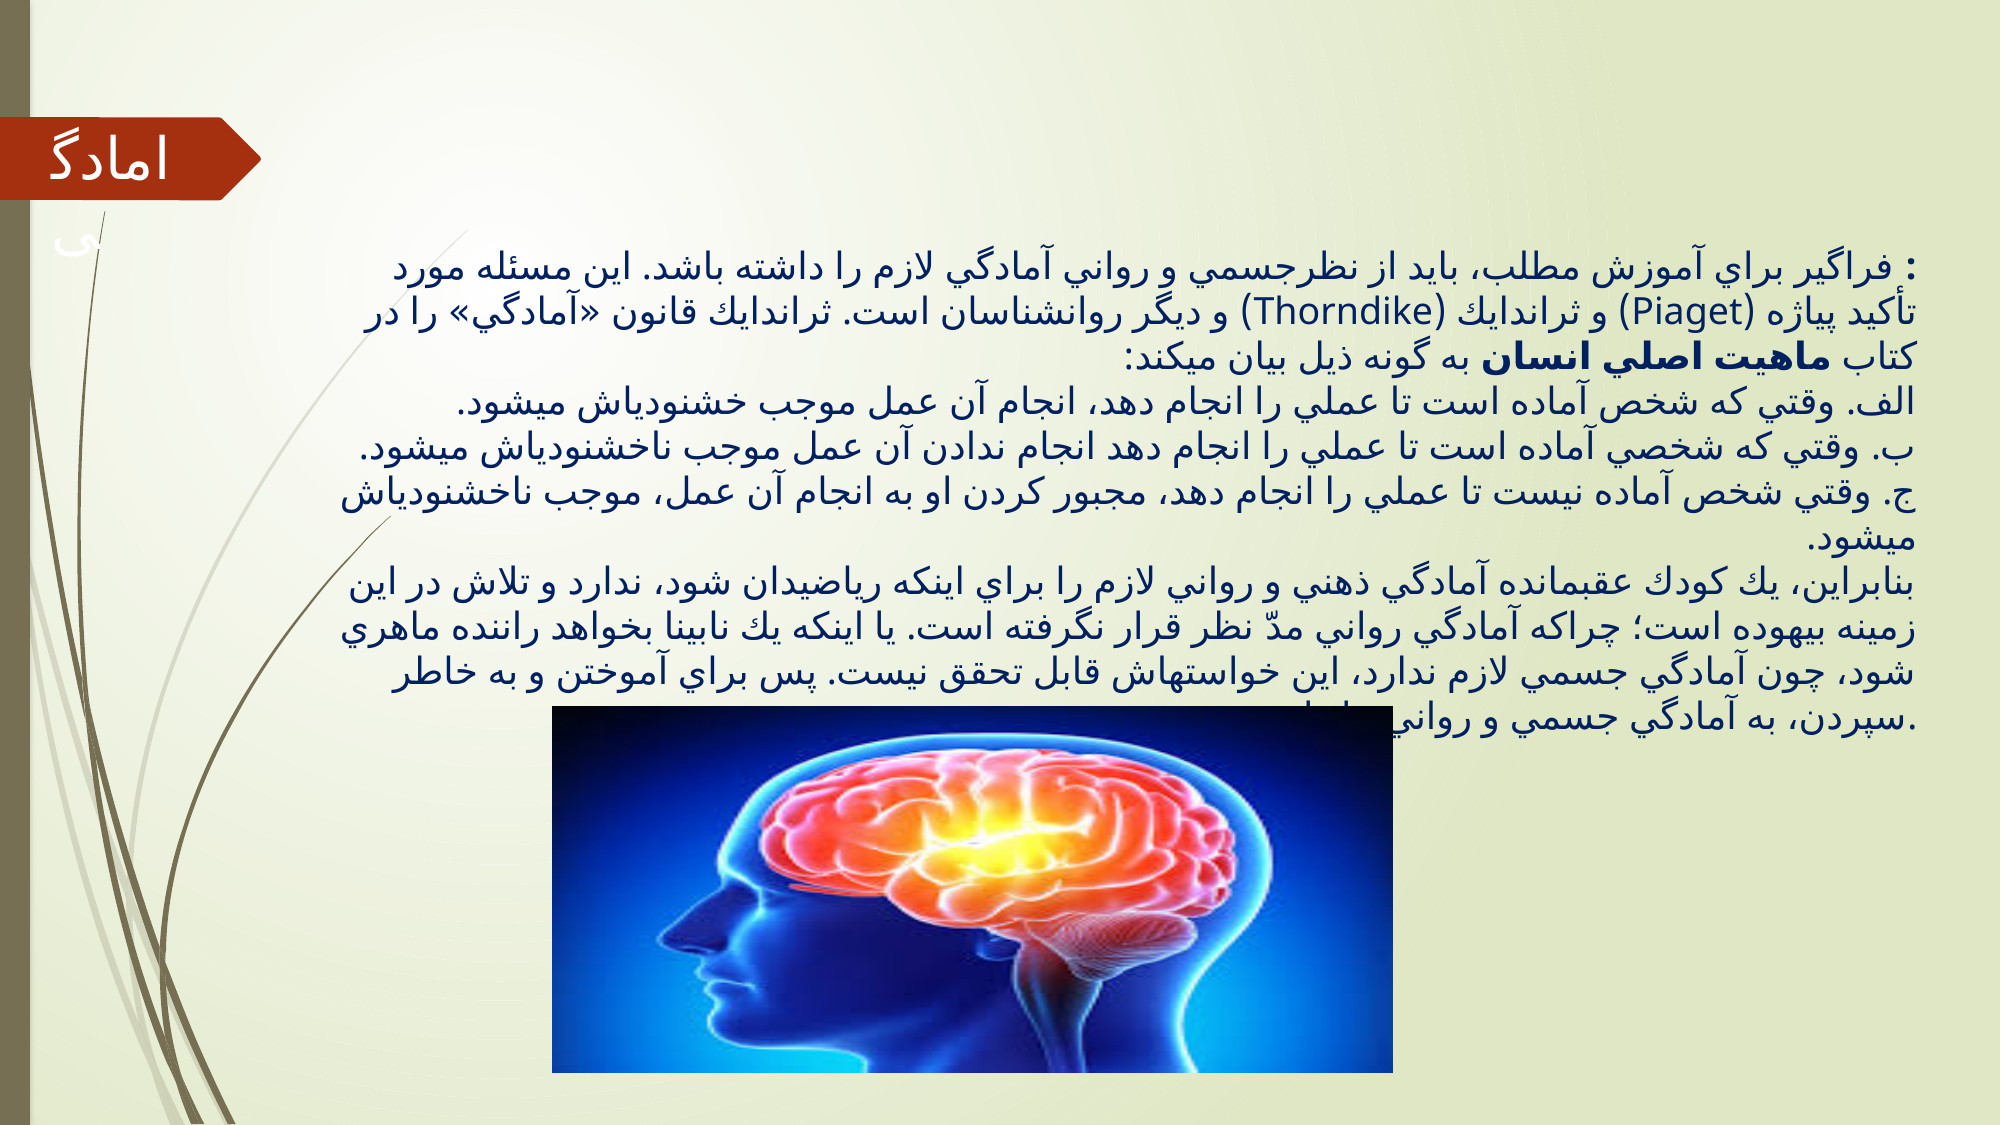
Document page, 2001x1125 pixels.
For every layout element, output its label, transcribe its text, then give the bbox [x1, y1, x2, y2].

text_box امادگی [36, 113, 221, 269]
picture [551, 705, 1393, 1074]
text_box : فراگير براي آموزش مطلب، بايد از نظرجسمي و رواني آمادگي لازم را داشته باشد. اين مسئله مورد تأكيد پياژه (Piaget) و ثراندايك (Thorndike) و ديگر روان‏شناسان است. ثراندايك قانون «آمادگي» را در كتاب ماهيت اصلي انسان به گونه ذيل بيان مي‏كند: الف. وقتي كه شخص آماده است تا عملي را انجام دهد، انجام آن عمل موجب خشنودي‏اش مي‏شود. ب. وقتي كه شخصي آماده است تا عملي را انجام دهد انجام ندادن آن عمل موجب ناخشنودي‏اش مي‏شود. ج. وقتي شخص آماده نيست تا عملي را انجام دهد، مجبور كردن او به انجام آن عمل، موجب ناخشنودي‏اش مي‏شود. بنابراين، يك كودك عقب‏مانده آمادگي ذهني و رواني لازم را براي اينكه رياضيدان شود، ندارد و تلاش در اين زمينه بيهوده است؛ چراكه آمادگي رواني مدّ نظر قرار نگرفته است. يا اينكه يك نابينا بخواهد راننده ماهري شود، چون آمادگي جسمي لازم ندارد، اين خواسته‏اش قابل تحقق نيست. پس براي آموختن و به خاطر سپردن، به آمادگي جسمي و رواني نياز است. [265, 234, 1933, 745]
